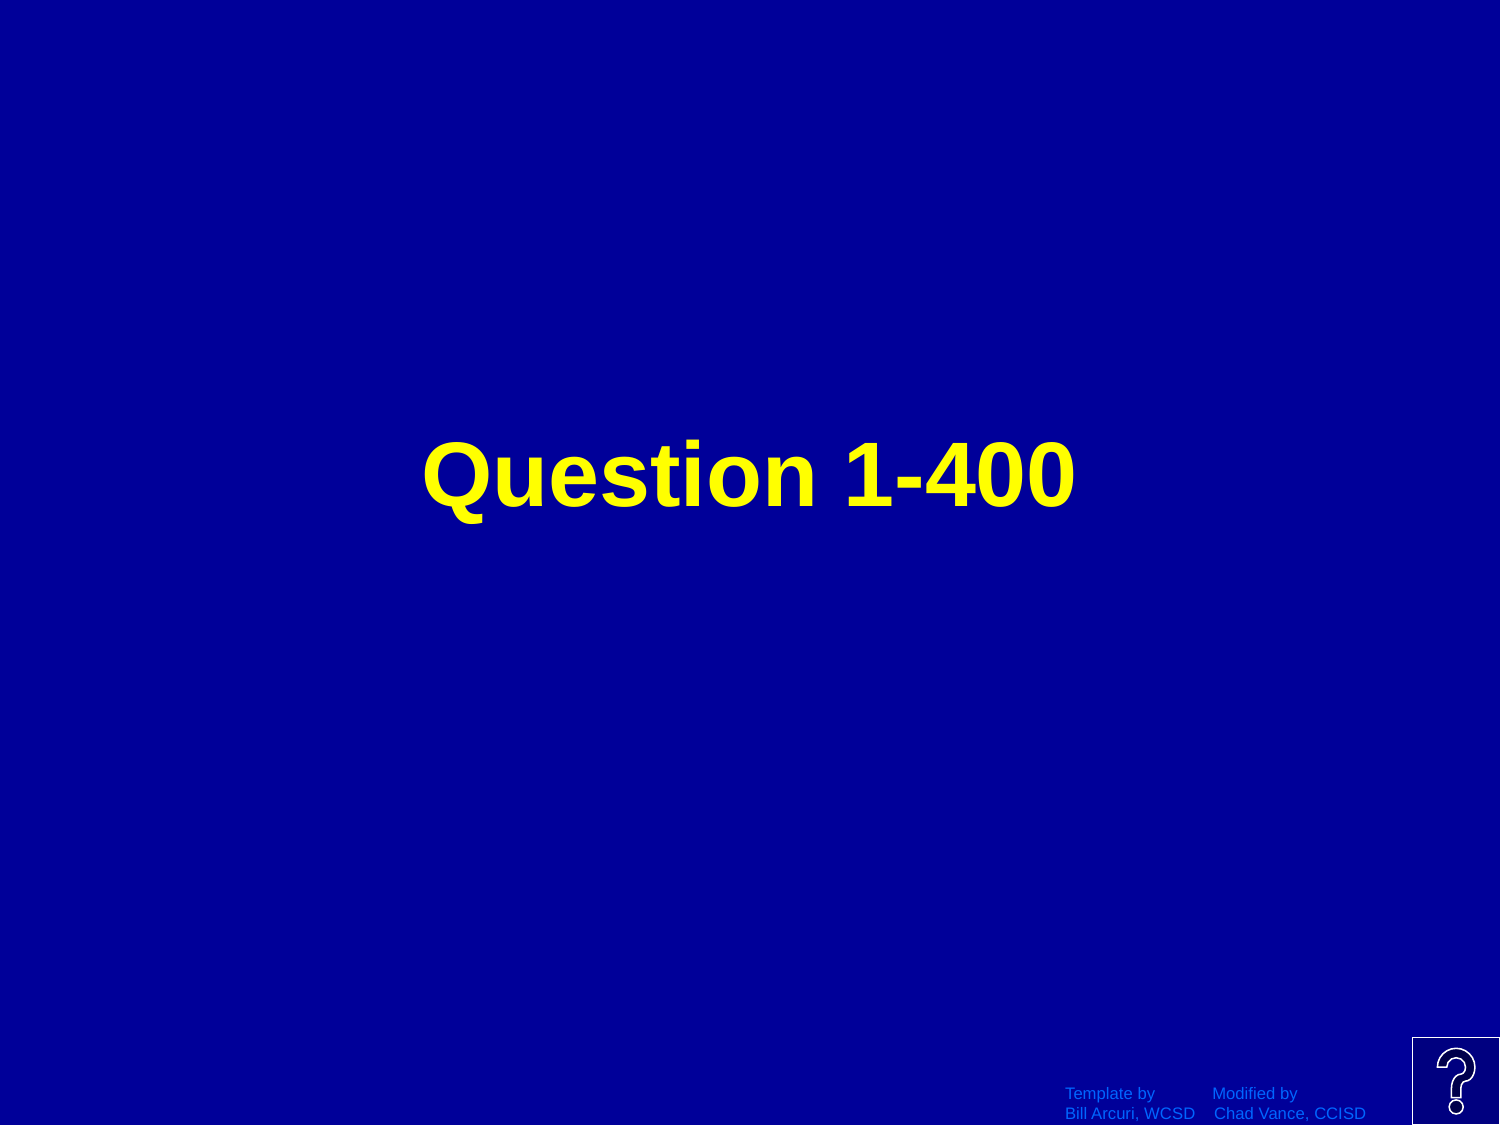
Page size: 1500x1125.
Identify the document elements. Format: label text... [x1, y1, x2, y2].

text_box [1412, 1037, 1500, 1125]
slide_number Template by Modified by Bill Arcuri, WCSD Chad Vance, CCISD [1049, 1074, 1412, 1125]
title Question 1-400 [112, 349, 1388, 591]
